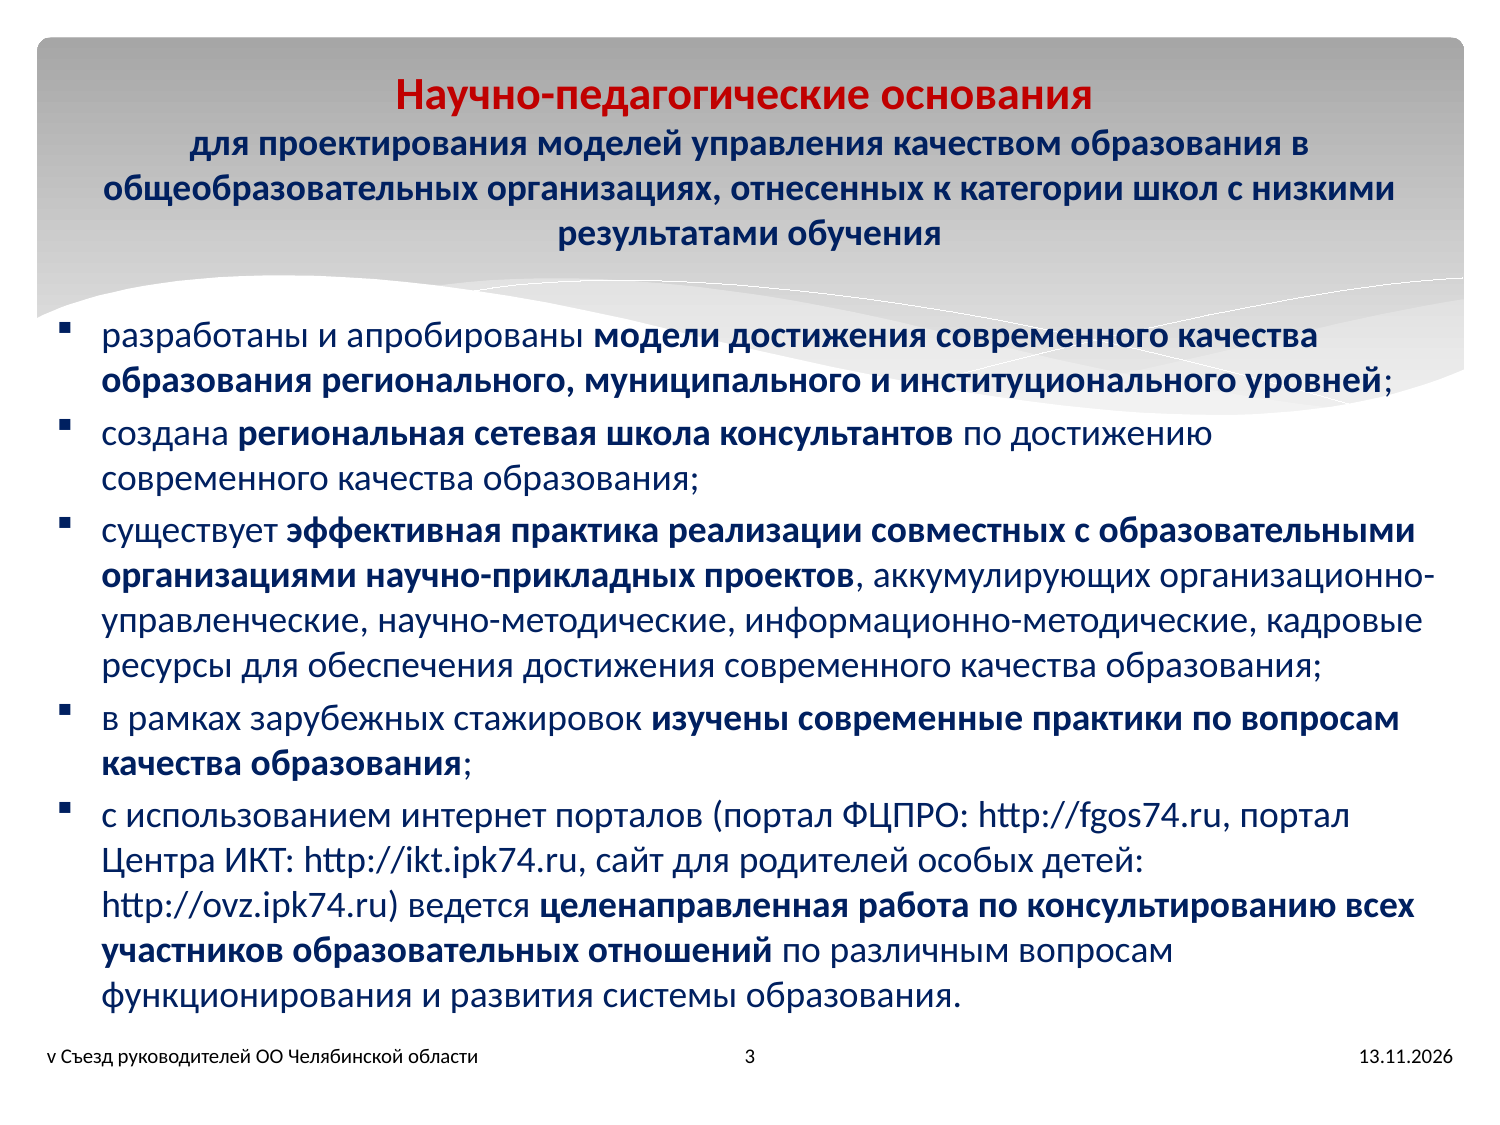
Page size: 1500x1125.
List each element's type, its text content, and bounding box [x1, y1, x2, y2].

footer v Съезд руководителей ОО Челябинской области [31, 1025, 653, 1086]
list разработаны и апробированы модели достижения современного качества образования регионального, муниципального и институционального уровней; создана региональная сетевая школа консультантов по достижению современного качества образования; существует эффективная практика реализации совместных с образовательными организациями научно-прикладных проектов, аккумулирующих организационно-управленческие, научно-методические, информационно-методические, кадровые ресурсы для обеспечения достижения современного качества образования; в рамках зарубежных стажировок изучены современные практики по вопросам качества образования; с использованием интернет порталов (портал ФЦПРО: http://fgos74.ru, портал Центра ИКТ: http://ikt.ipk74.ru, сайт для родителей особых детей: http://ovz.ipk74.ru) ведется целенаправленная работа по консультированию всех участников образовательных отношений по различным вопросам функционирования и развития системы образования. [41, 302, 1459, 1035]
title Научно-педагогические основания для проектирования моделей управления качеством образования в общеобразовательных организациях, отнесенных к категории школ с низкими результатами обучения [75, 55, 1425, 261]
slide_number 3 [654, 1025, 846, 1086]
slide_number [847, 1025, 1469, 1086]
